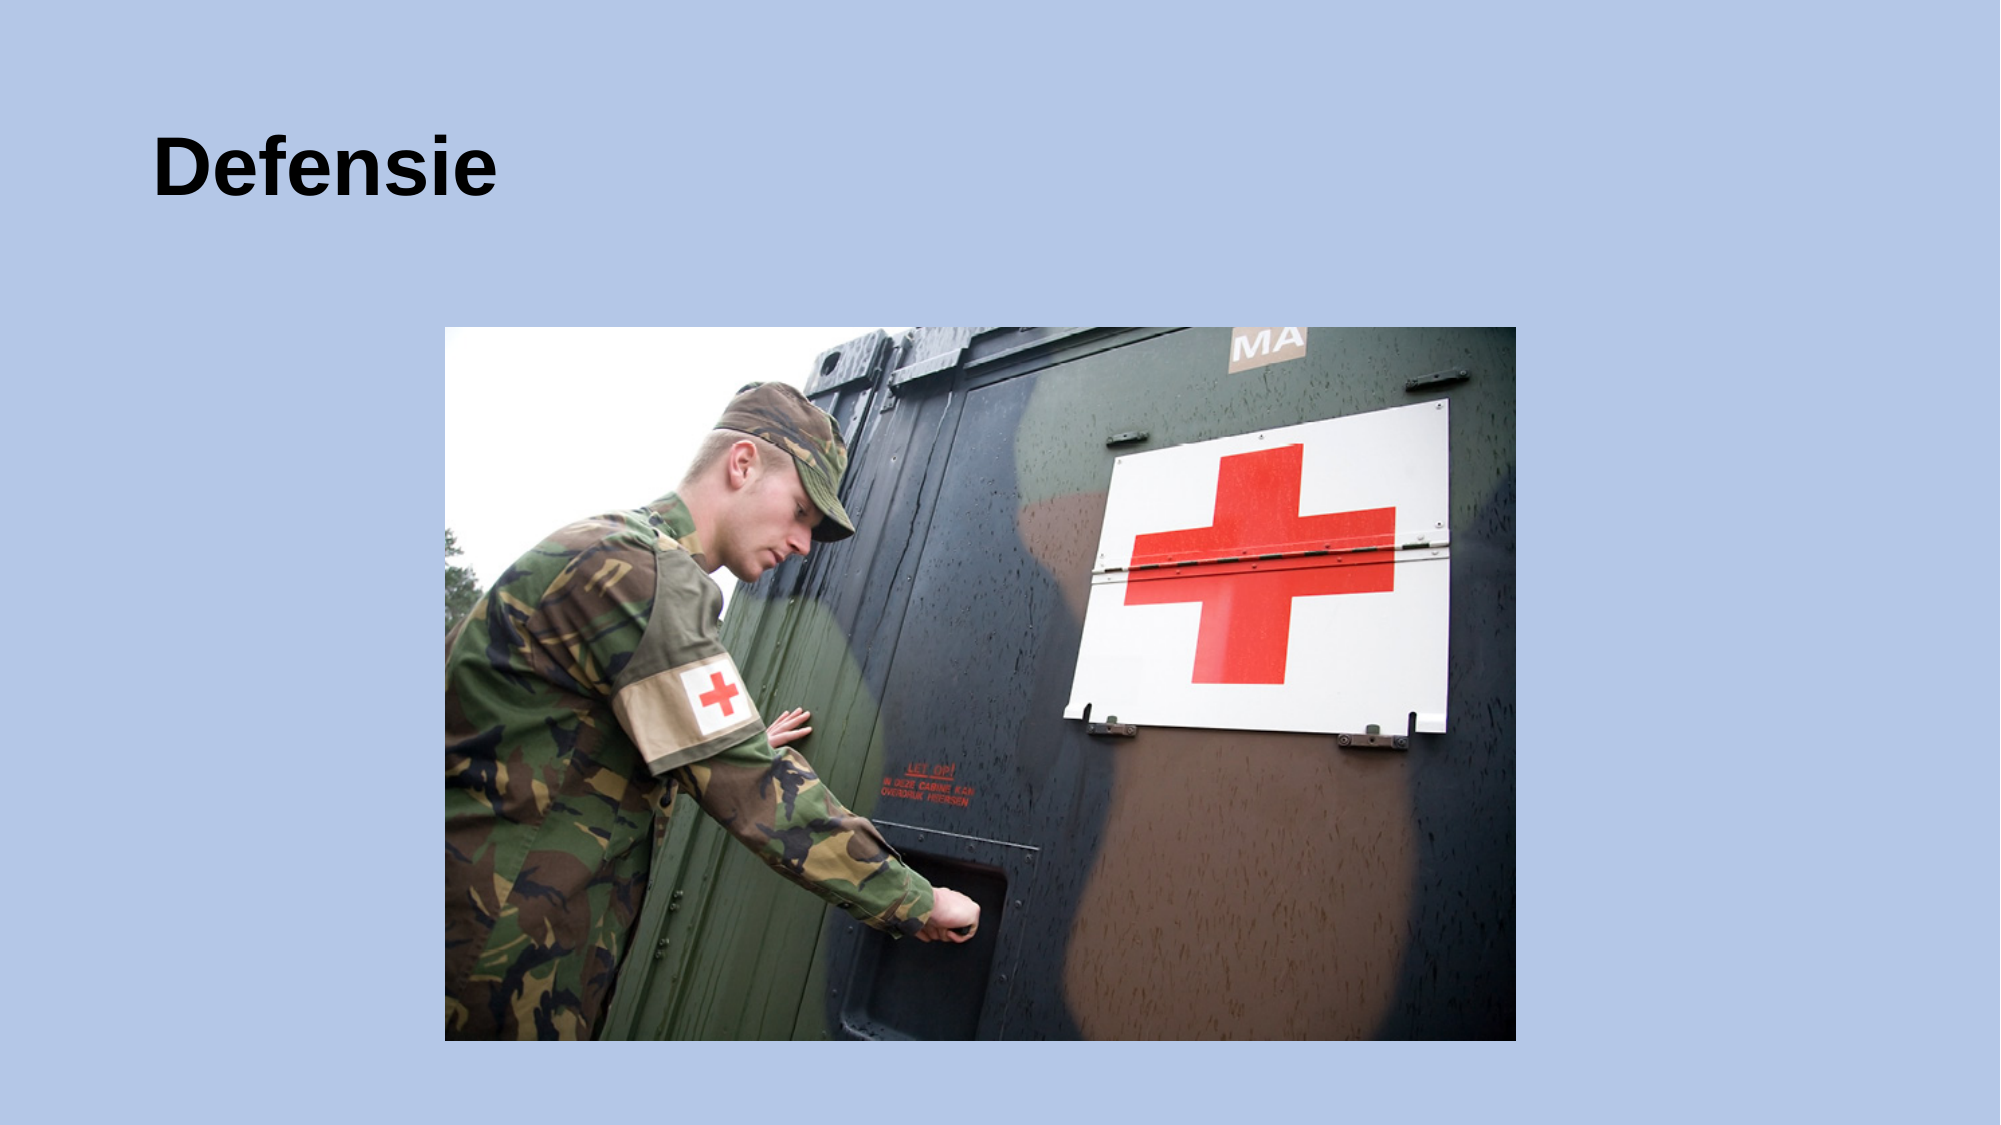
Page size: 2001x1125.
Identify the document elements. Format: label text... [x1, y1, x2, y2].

title Defensie [137, 59, 1863, 278]
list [445, 327, 1516, 1041]
